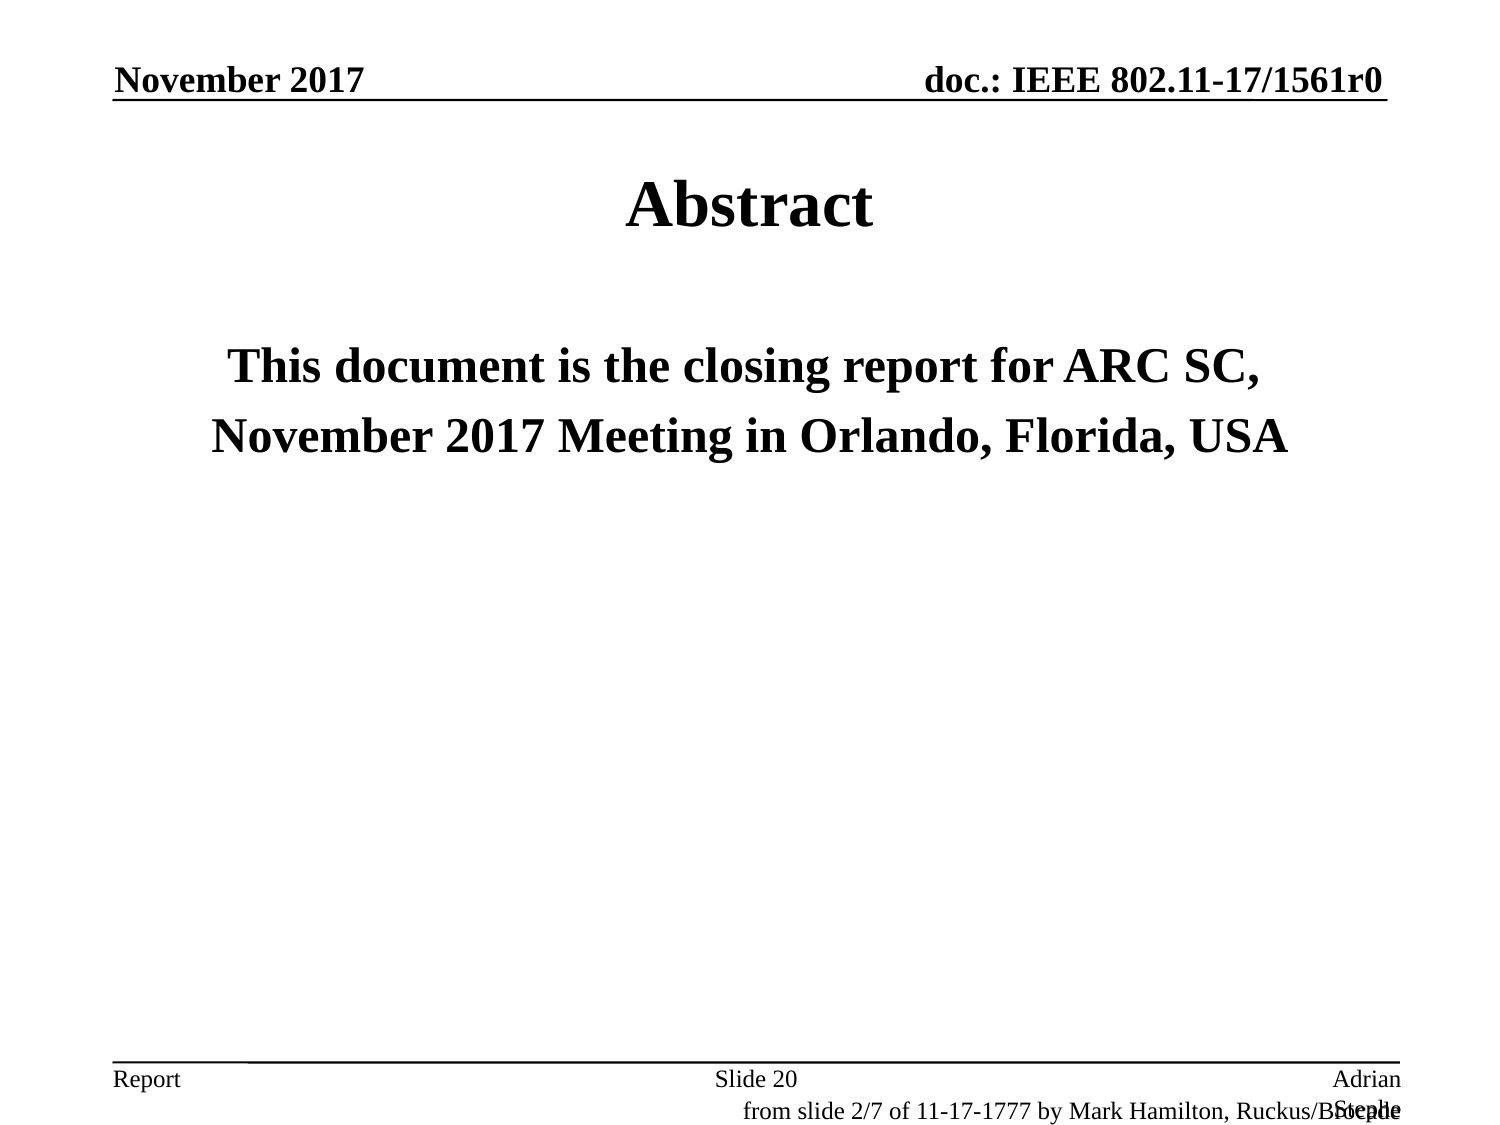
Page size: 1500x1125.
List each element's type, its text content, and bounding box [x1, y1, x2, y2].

list This document is the closing report for ARC SC, November 2017 Meeting in Orlando, Florida, USA [112, 324, 1388, 1000]
title Abstract [112, 112, 1388, 288]
slide_number Slide 20 [711, 1061, 801, 1093]
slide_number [114, 54, 374, 101]
text_box from slide 2/7 of 11-17-1777 by Mark Hamilton, Ruckus/Brocade [343, 1087, 1417, 1125]
footer Adrian Stephens, Intel Corporation [1324, 1061, 1402, 1093]
